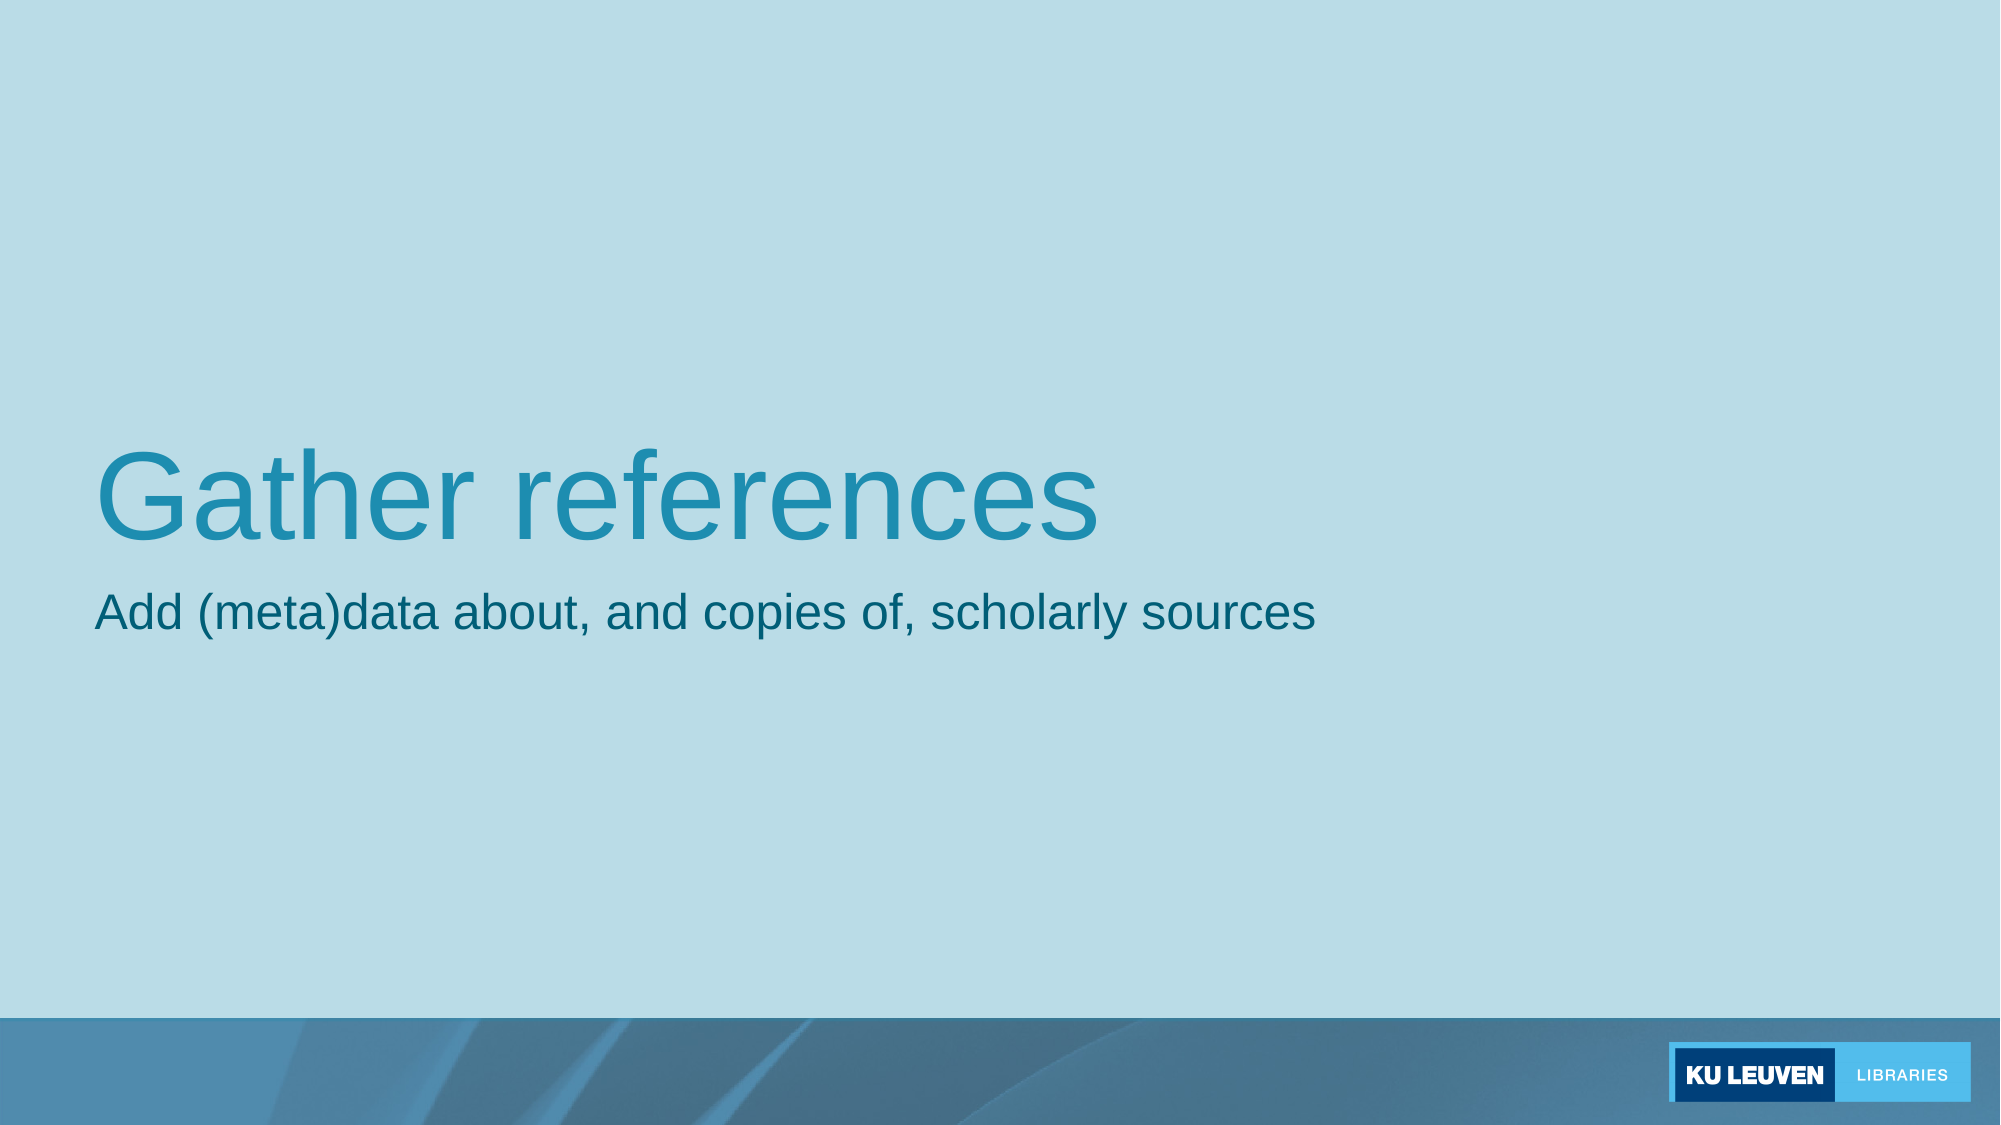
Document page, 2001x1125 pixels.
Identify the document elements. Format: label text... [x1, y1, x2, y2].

picture [0, 1018, 2000, 1125]
title Gather references [94, 175, 1906, 567]
subtitle Add (meta)data about, and copies of, scholarly sources [94, 586, 1906, 749]
